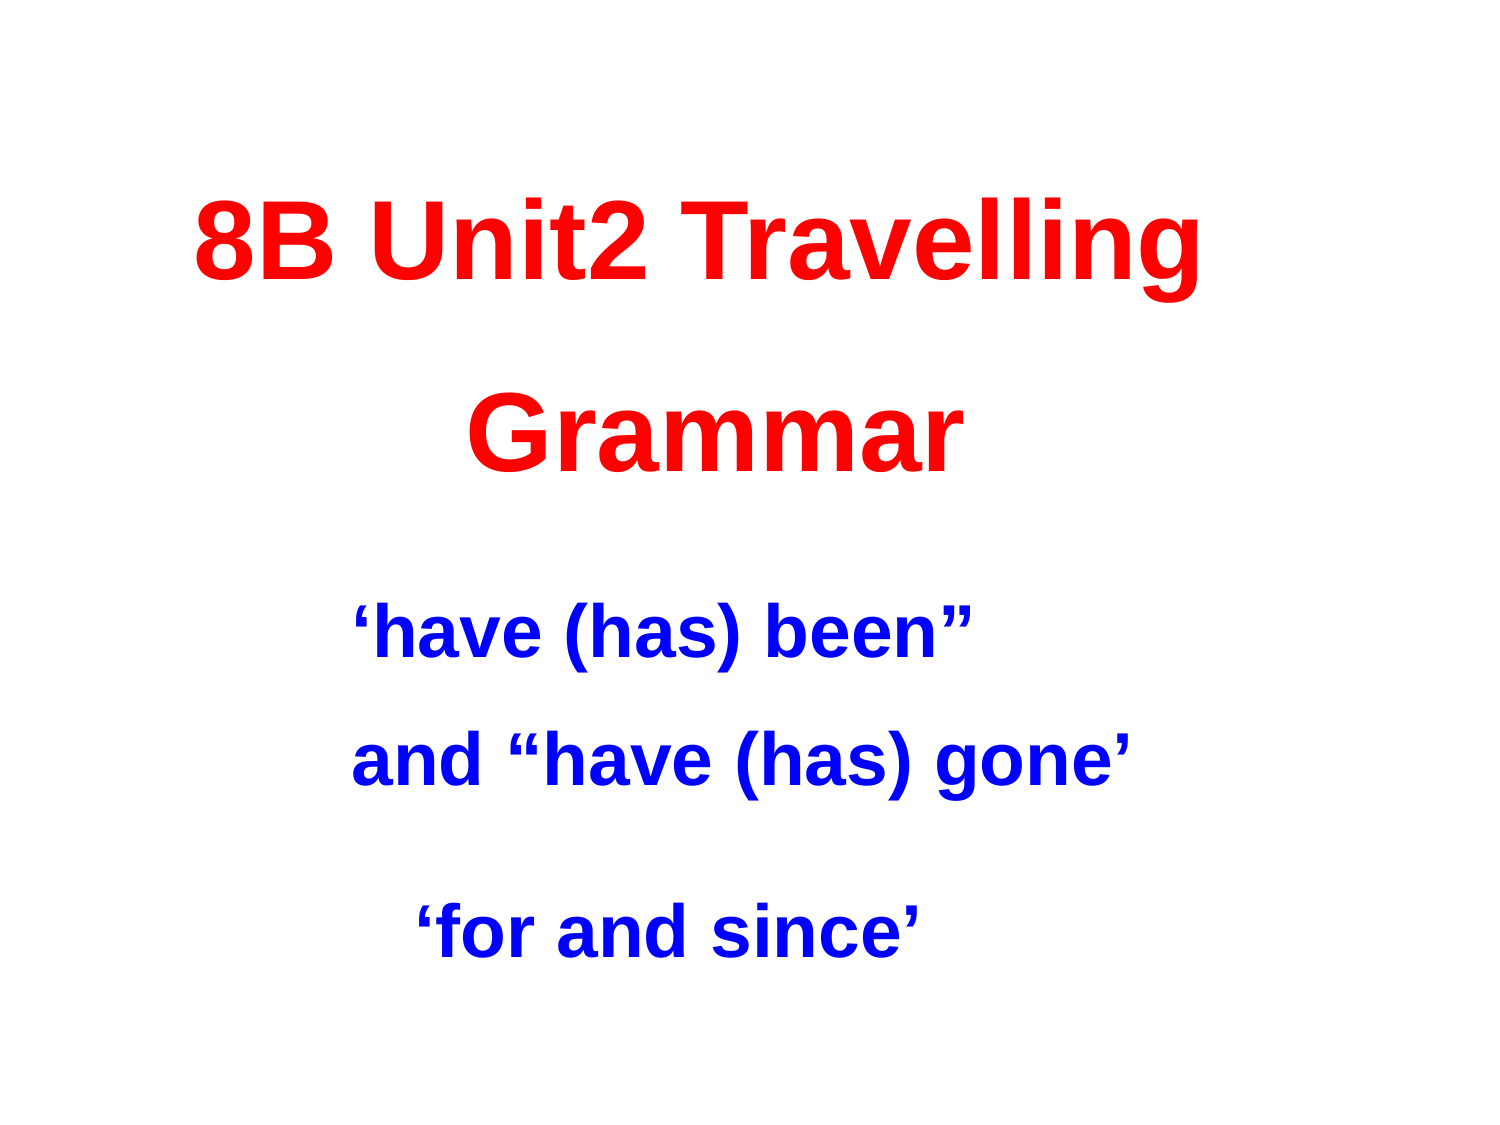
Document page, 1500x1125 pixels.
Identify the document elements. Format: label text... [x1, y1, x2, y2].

text_box 8B Unit2 Travelling Grammar [37, 160, 1425, 502]
text_box ‘for and since’ [400, 874, 938, 980]
text_box ‘have (has) been” and “have (has) gone’ [336, 575, 1150, 808]
